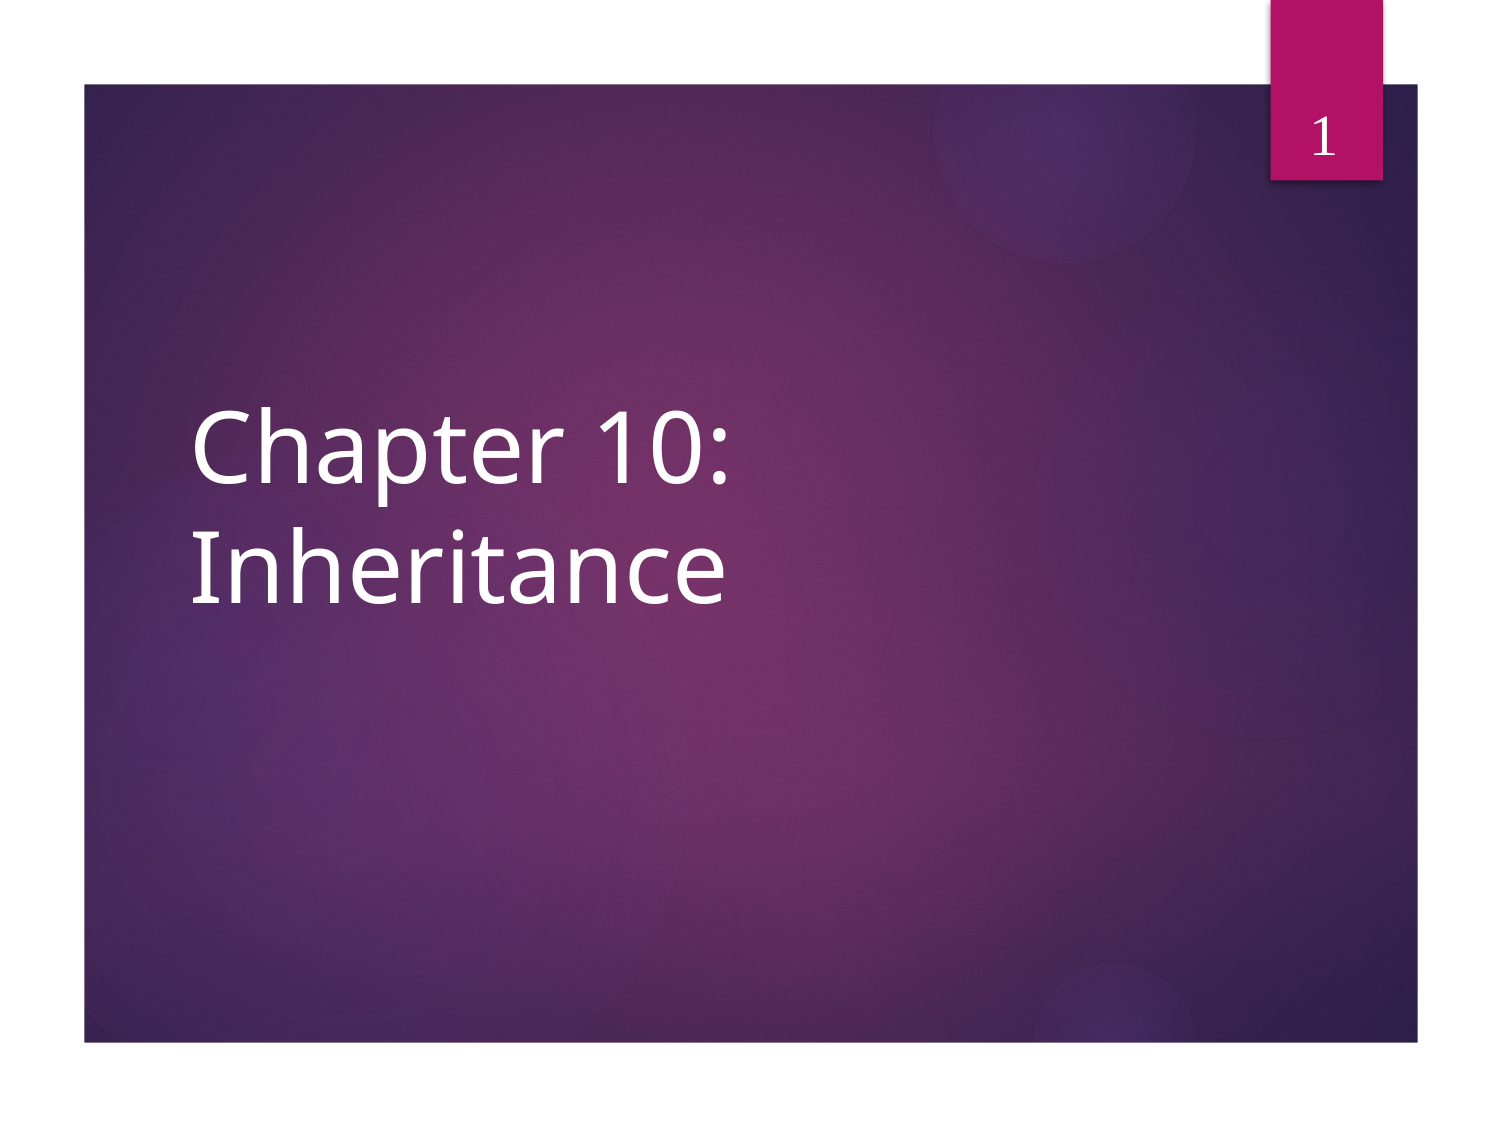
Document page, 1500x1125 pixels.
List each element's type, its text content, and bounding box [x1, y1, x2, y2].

title Chapter 10: Inheritance [174, 212, 1146, 631]
slide_number 1 [1259, 48, 1390, 175]
